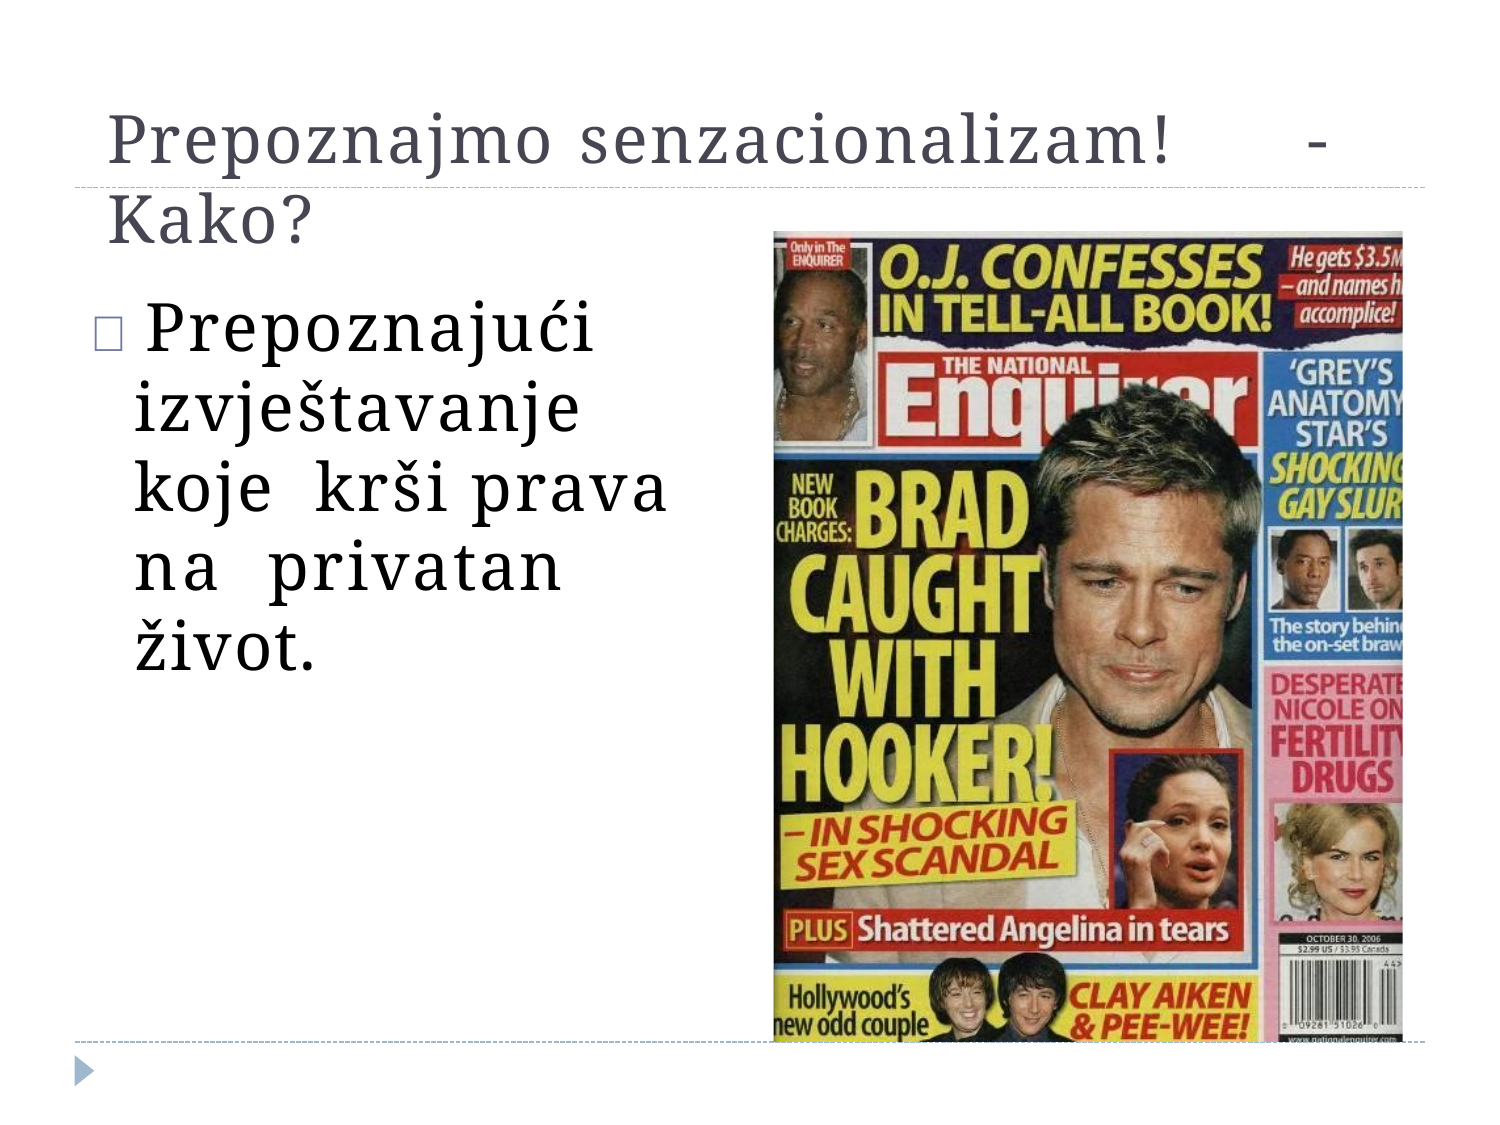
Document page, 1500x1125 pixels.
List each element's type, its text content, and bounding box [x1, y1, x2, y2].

text_box [74, 1055, 95, 1087]
text_box Prepoznajmo senzacionalizam! - Kako?  Prepoznajući izvještavanje koje krši prava na privatan život. [87, 67, 1395, 685]
text_box [773, 231, 1403, 1042]
